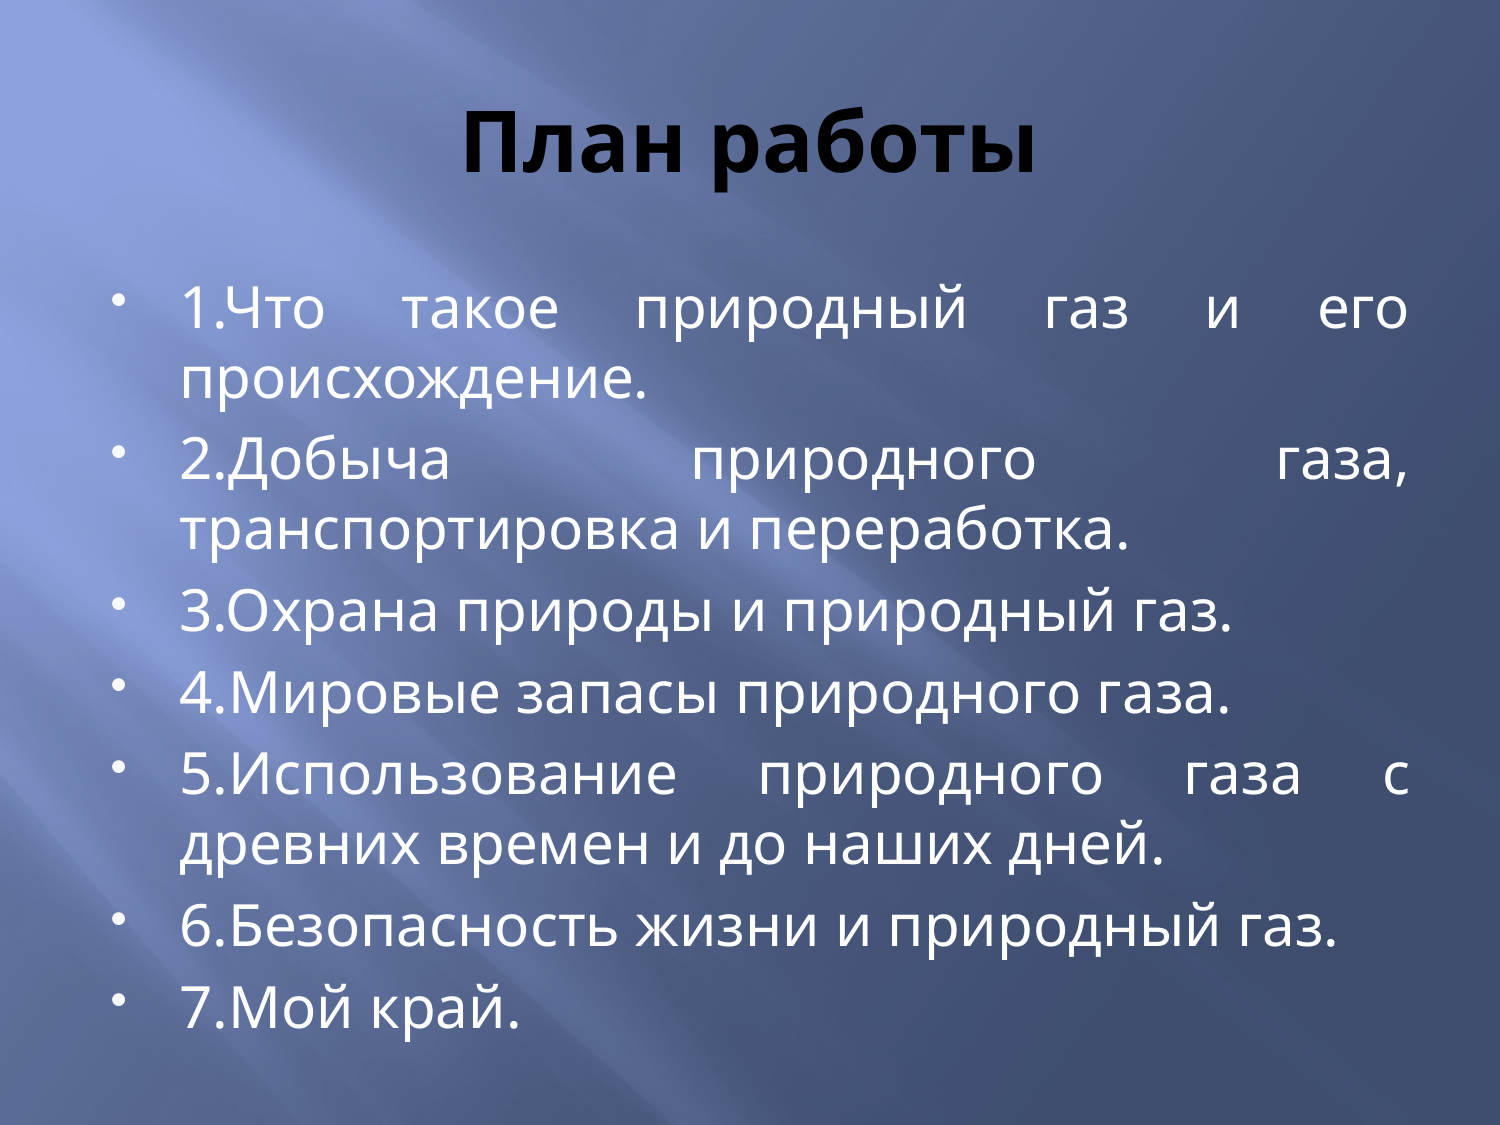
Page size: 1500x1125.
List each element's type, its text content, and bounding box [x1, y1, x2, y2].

list 1.Что такое природный газ и его происхождение. 2.Добыча природного газа, транспортировка и переработка. 3.Охрана природы и природный газ. 4.Мировые запасы природного газа. 5.Использование природного газа с древних времен и до наших дней. 6.Безопасность жизни и природный газ. 7.Мой край. [75, 262, 1425, 1035]
title План работы [75, 45, 1425, 233]
